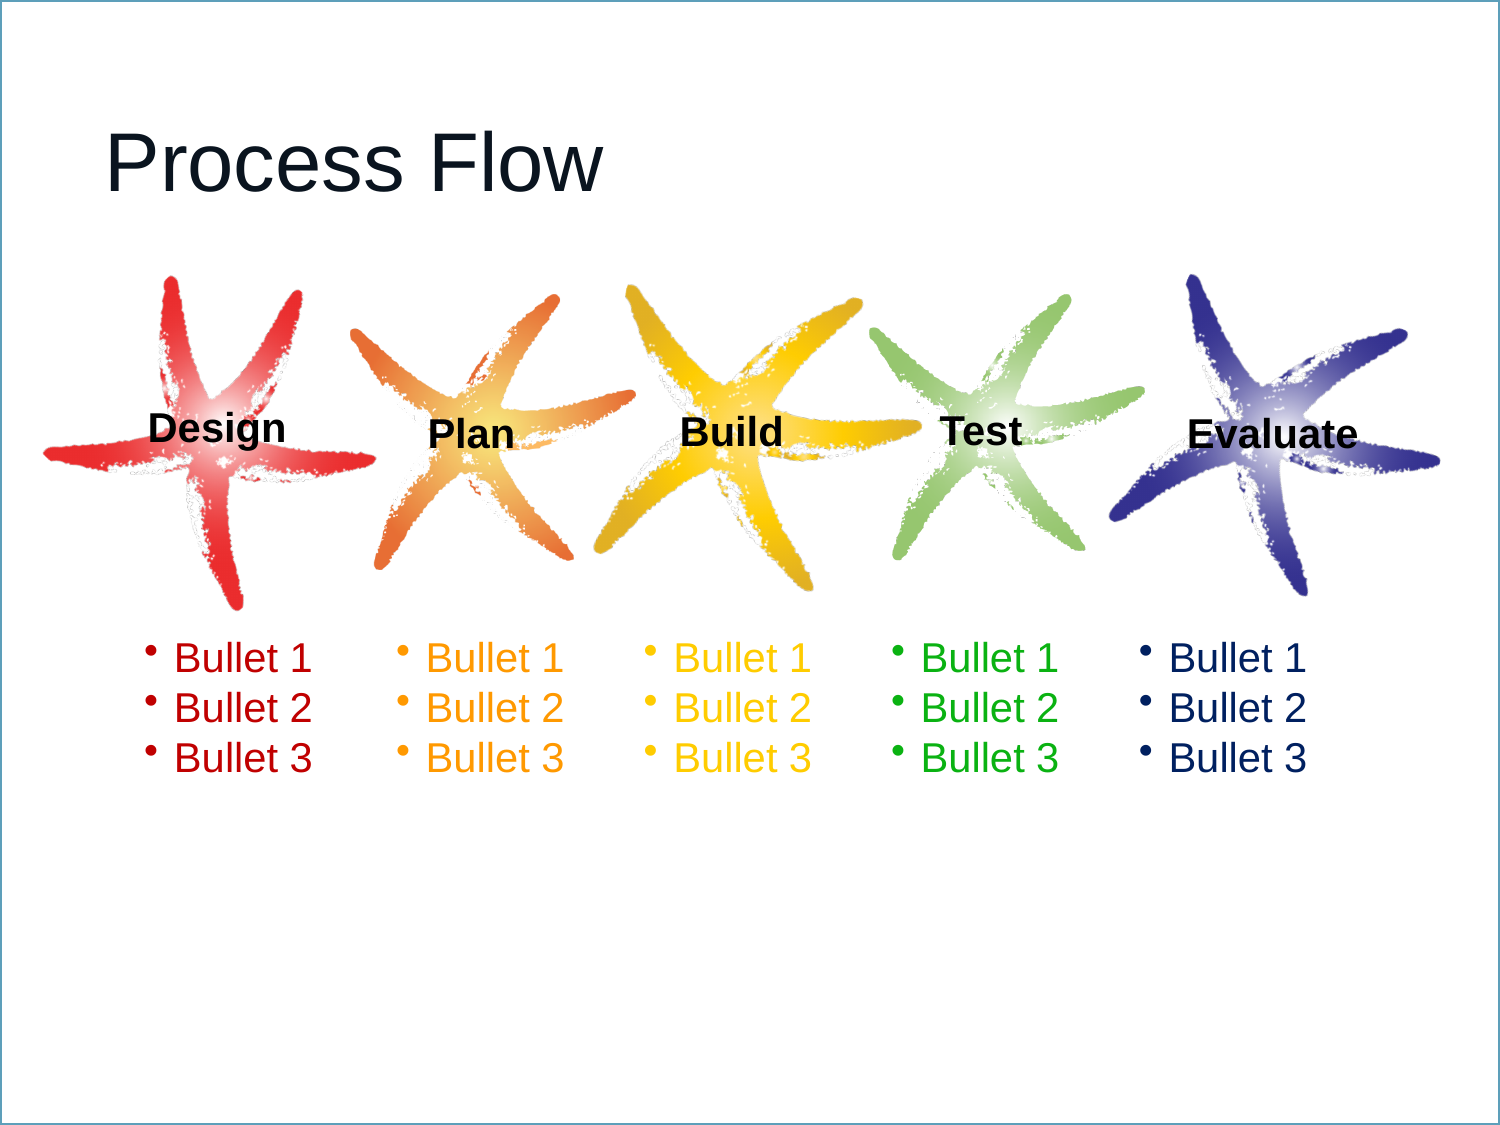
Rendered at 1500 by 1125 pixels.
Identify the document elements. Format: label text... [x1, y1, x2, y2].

picture [18, 218, 1483, 634]
text_box Bullet 1 Bullet 2 Bullet 3 [615, 623, 841, 1010]
text_box Bullet 1 Bullet 2 Bullet 3 [1110, 623, 1337, 1010]
text_box [0, 0, 1500, 1125]
title Process Flow [89, 132, 1367, 185]
text_box Bullet 1 Bullet 2 Bullet 3 [115, 623, 342, 1010]
text_box Bullet 1 Bullet 2 Bullet 3 [862, 623, 1089, 1010]
text_box Bullet 1 Bullet 2 Bullet 3 [367, 623, 594, 1010]
